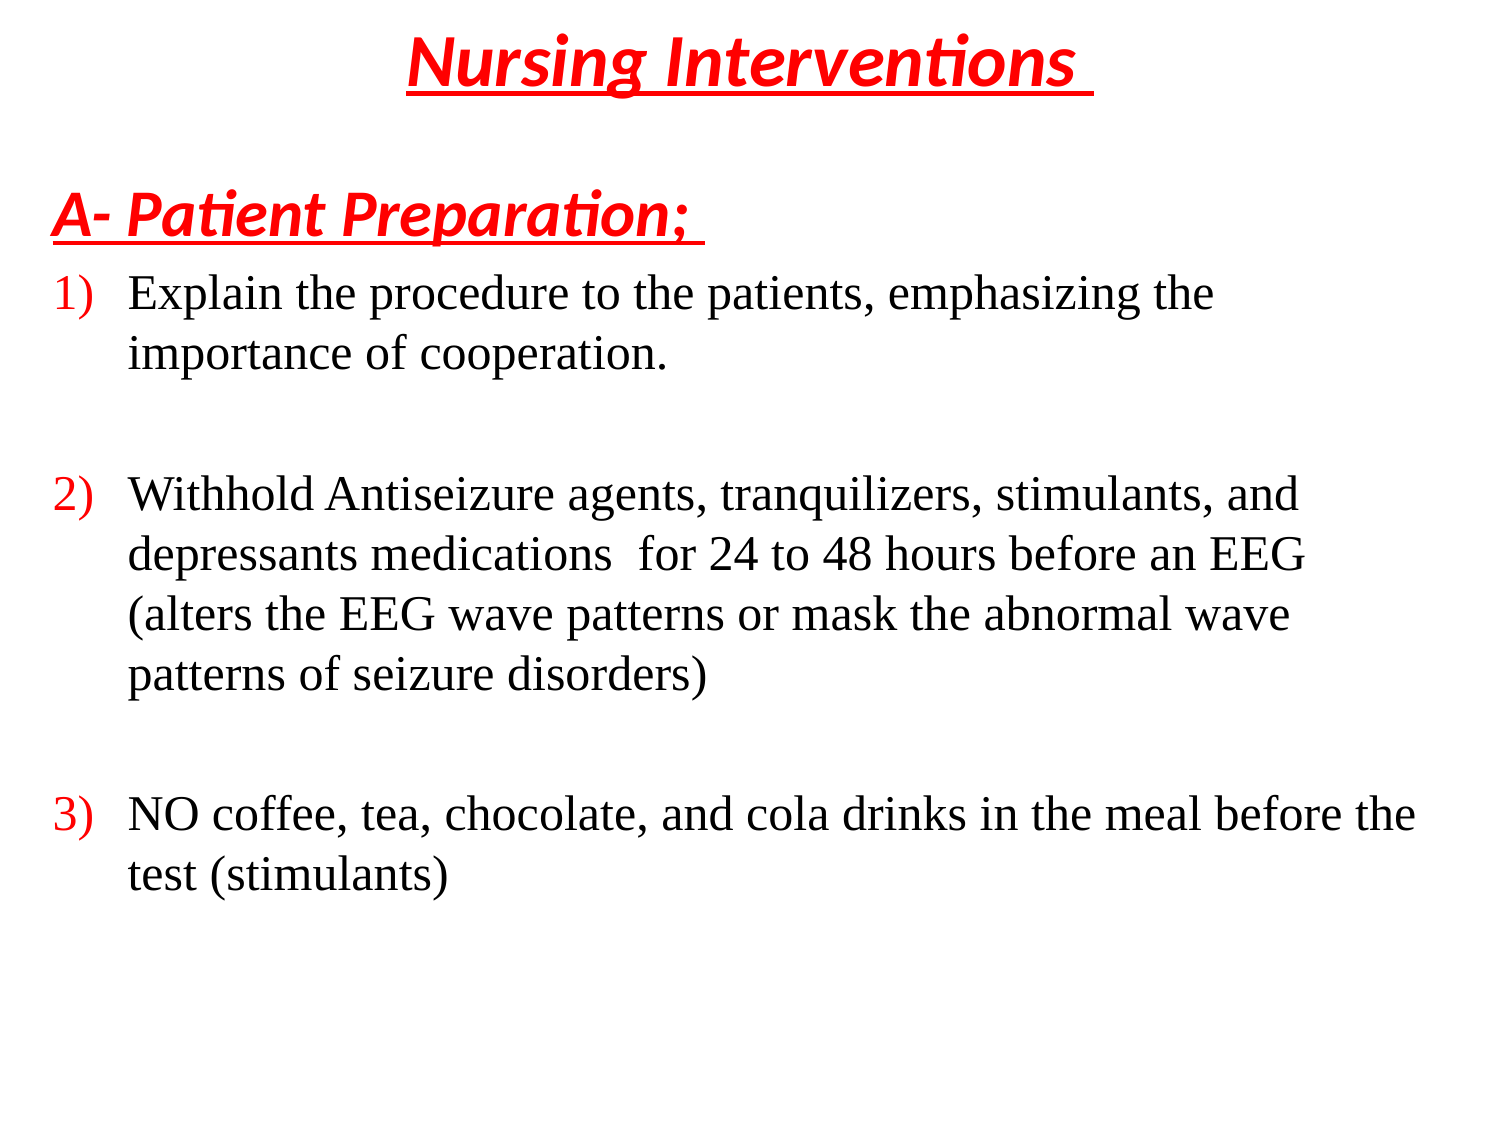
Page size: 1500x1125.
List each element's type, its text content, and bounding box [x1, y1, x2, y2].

title Nursing Interventions [75, 0, 1425, 150]
list A- Patient Preparation; Explain the procedure to the patients, emphasizing the importance of cooperation. Withhold Antiseizure agents, tranquilizers, stimulants, and depressants medications for 24 to 48 hours before an EEG (alters the EEG wave patterns or mask the abnormal wave patterns of seizure disorders) NO coffee, tea, chocolate, and cola drinks in the meal before the test (stimulants) [37, 162, 1463, 1125]
